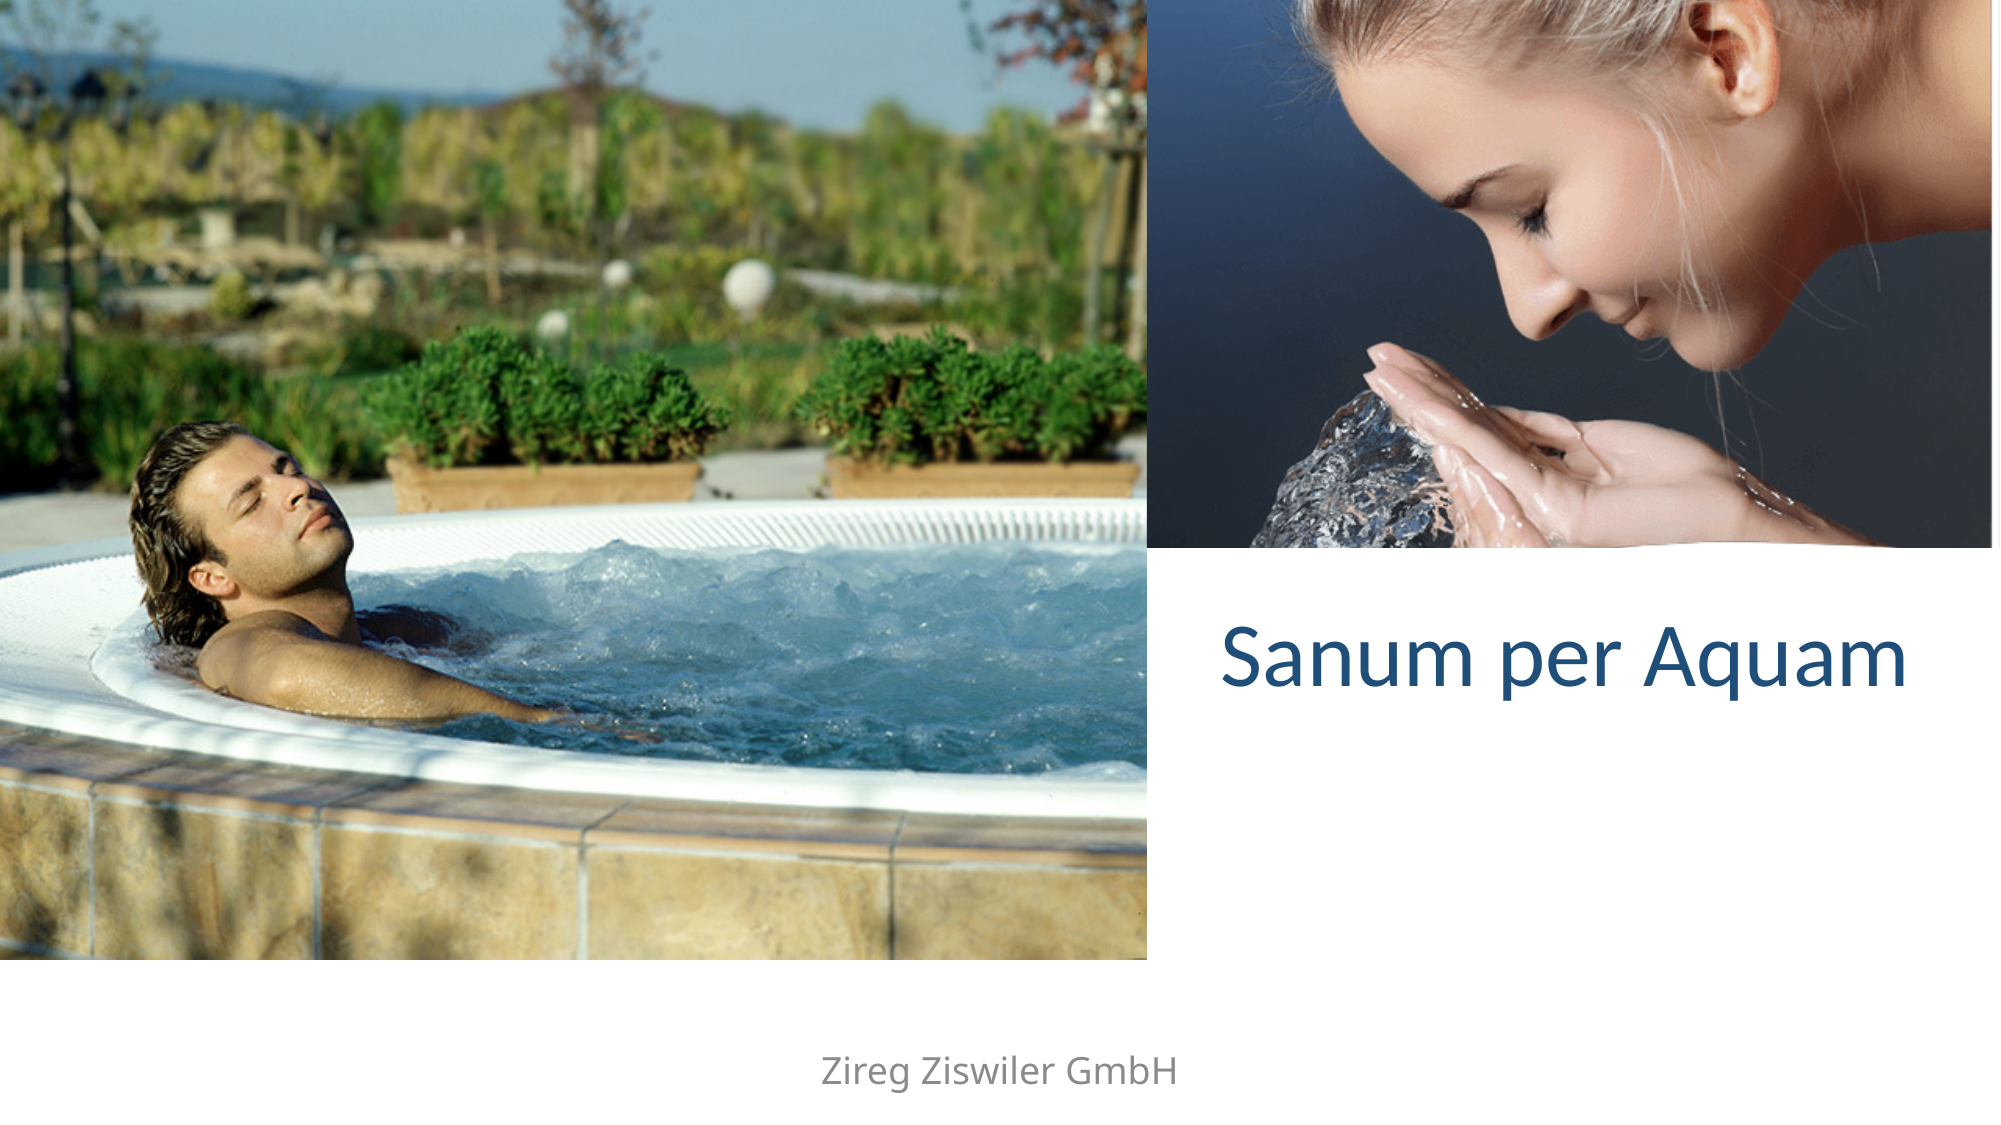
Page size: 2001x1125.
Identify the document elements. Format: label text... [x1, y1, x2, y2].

picture [0, 0, 2000, 960]
title Sanum per Aquam [1147, 548, 1985, 766]
footer Zireg Ziswiler GmbH [662, 1042, 1338, 1103]
